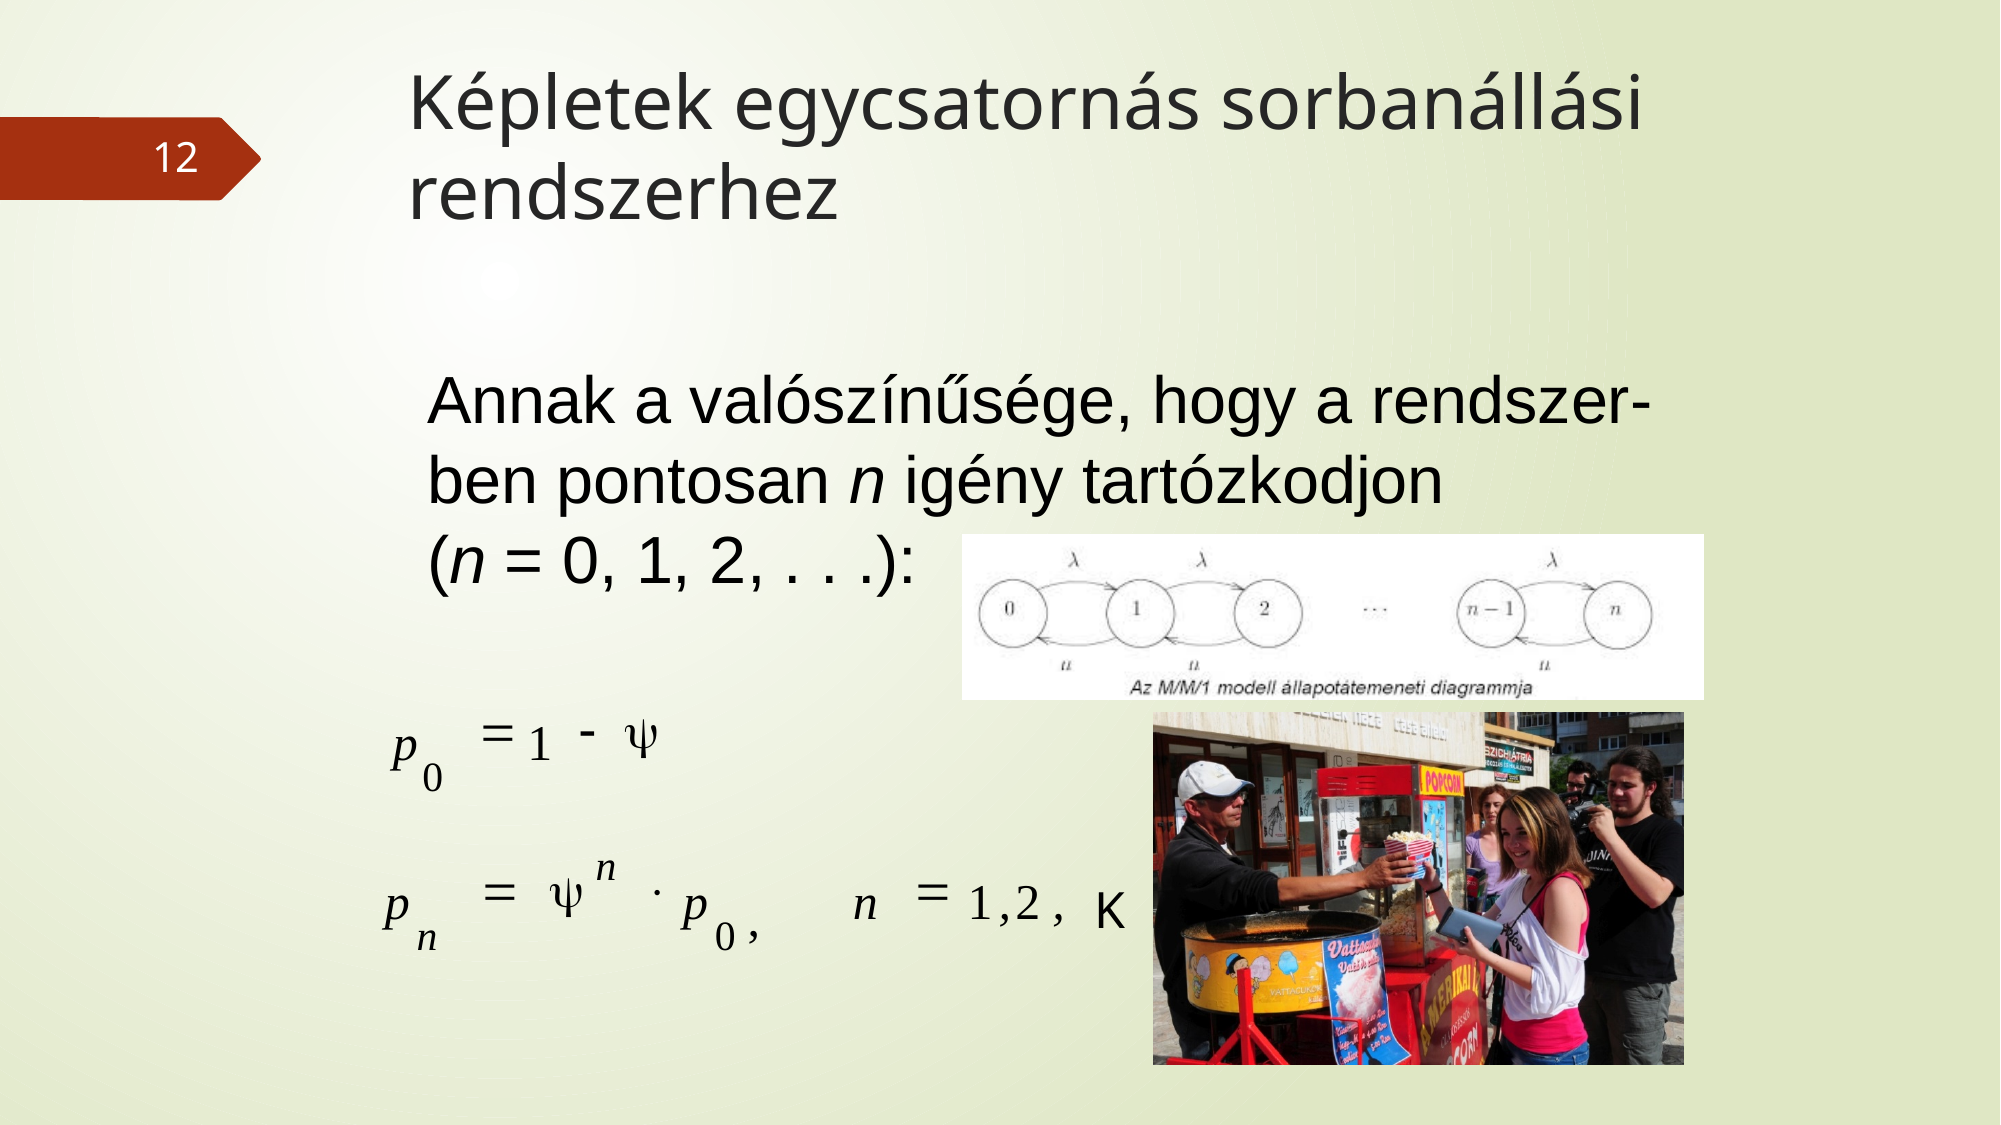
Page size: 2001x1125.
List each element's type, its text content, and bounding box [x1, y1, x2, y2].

text_box Annak a valószínűsége, hogy a rendszer-ben pontosan n igény tartózkodjon (n = 0, 1, 2, . . .): [412, 349, 1700, 605]
slide_number 12 [87, 129, 216, 190]
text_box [384, 698, 1136, 960]
picture [962, 534, 1704, 701]
picture [1153, 712, 1684, 1065]
title Képletek egycsatornás sorbanállási rendszerhez [392, 47, 1732, 313]
